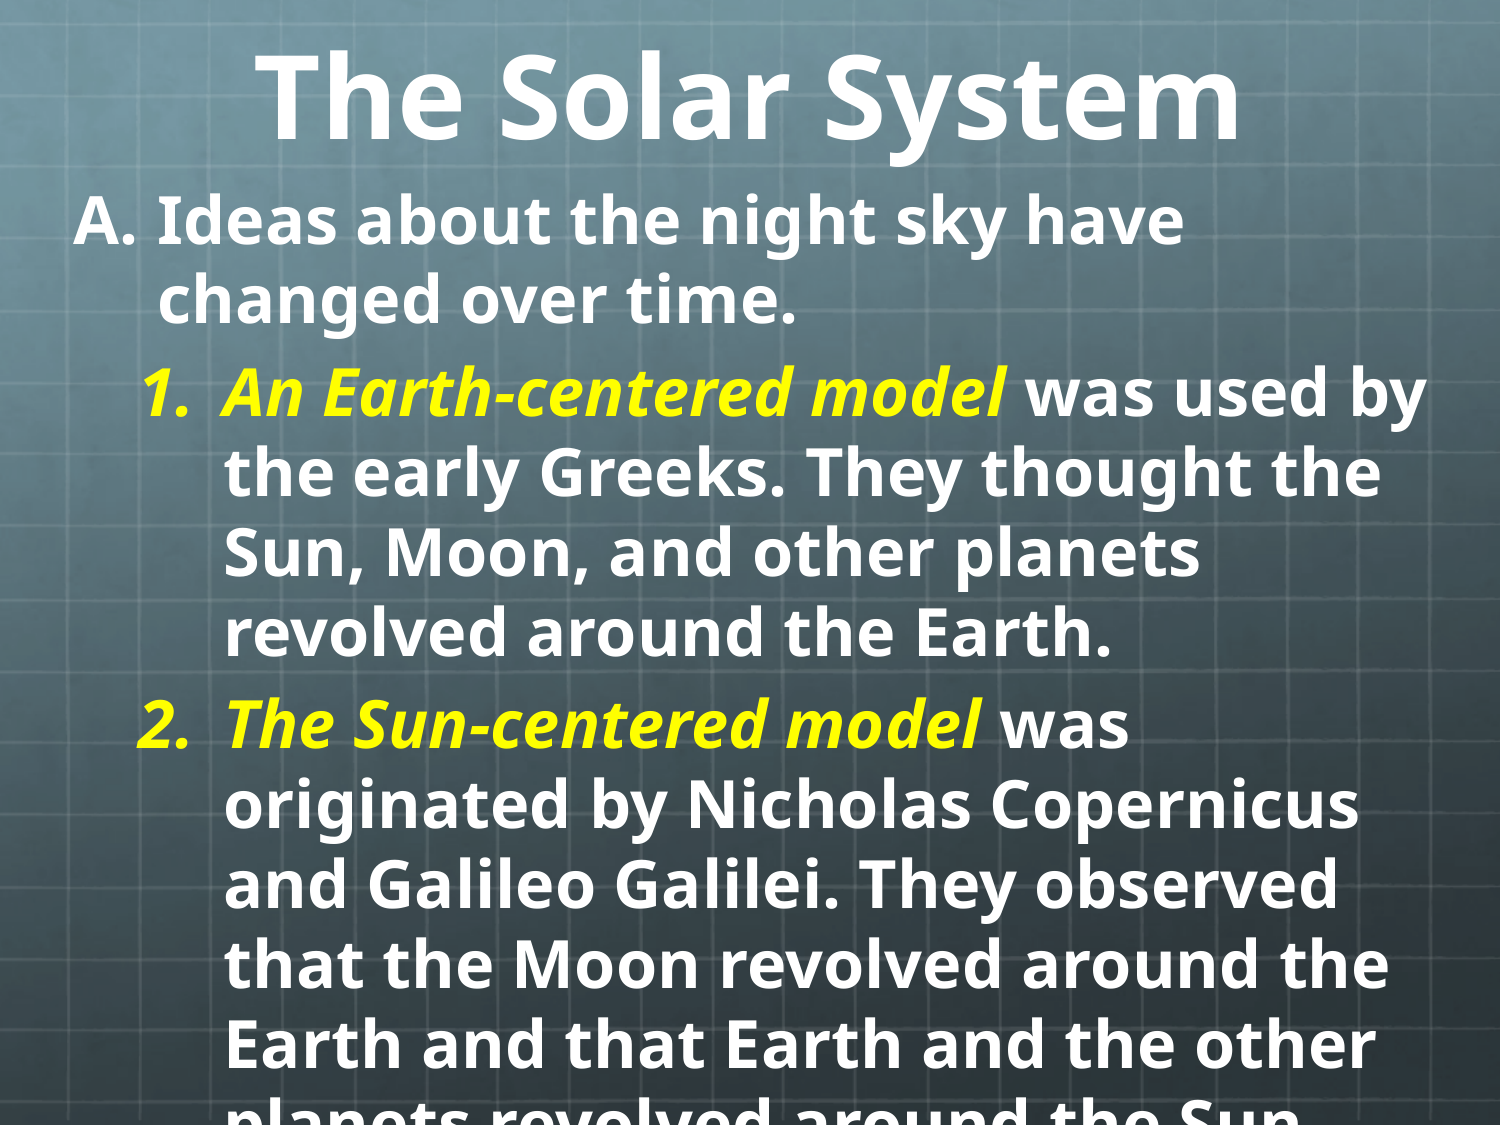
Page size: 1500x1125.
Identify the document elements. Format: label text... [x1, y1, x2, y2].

list Ideas about the night sky have changed over time. An Earth-centered model was used by the early Greeks. They thought the Sun, Moon, and other planets revolved around the Earth. The Sun-centered model was originated by Nicholas Copernicus and Galileo Galilei. They observed that the Moon revolved around the Earth and that Earth and the other planets revolved around the Sun. [58, 169, 1500, 1125]
picture [0, 0, 1500, 1125]
title The Solar System [127, 17, 1372, 168]
